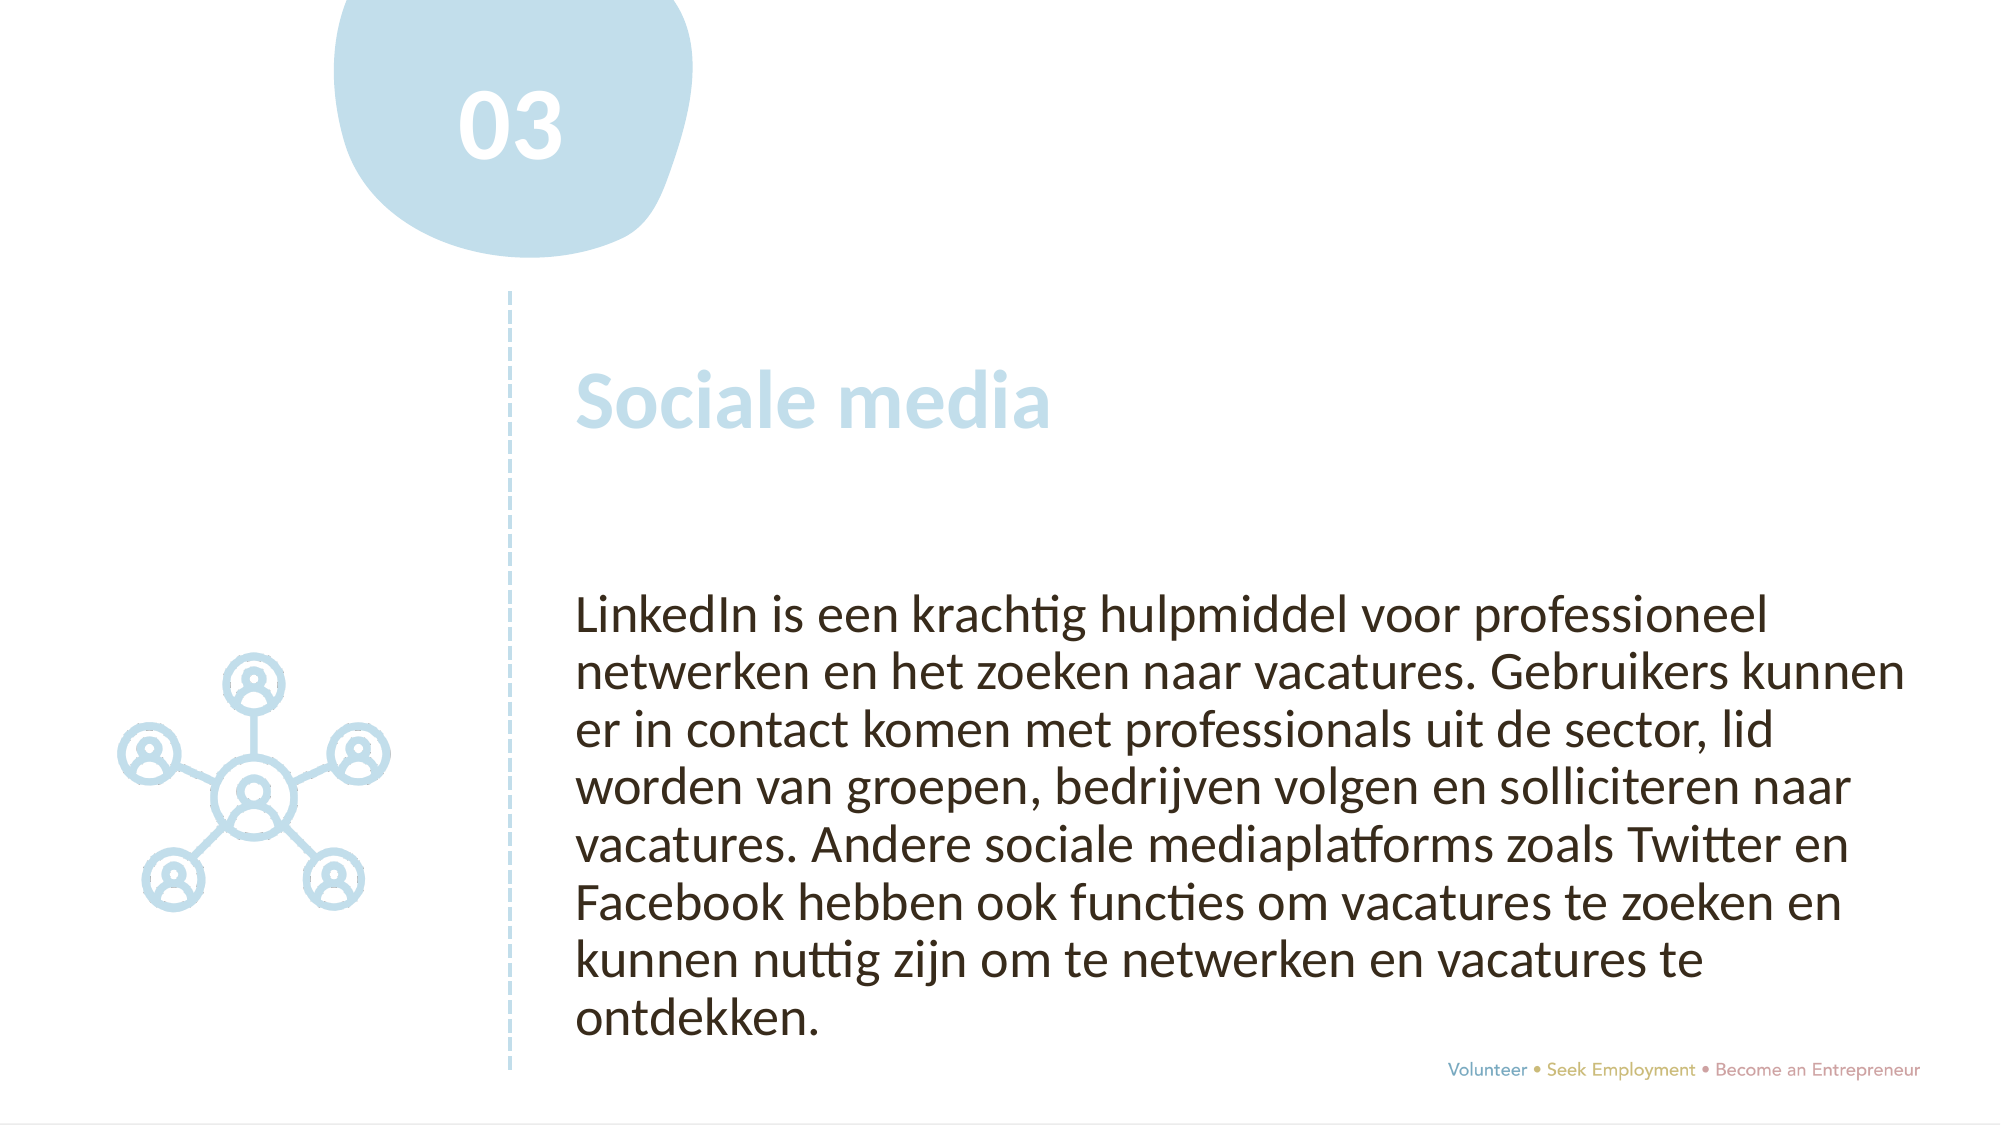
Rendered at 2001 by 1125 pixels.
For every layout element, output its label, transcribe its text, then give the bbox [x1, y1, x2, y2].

text_box 03 [443, 62, 634, 203]
text_box [333, 0, 693, 258]
text_box LinkedIn is een krachtig hulpmiddel voor professioneel netwerken en het zoeken naar vacatures. Gebruikers kunnen er in contact komen met professionals uit de sector, lid worden van groepen, bedrijven volgen en solliciteren naar vacatures. Andere sociale mediaplatforms zoals Twitter en Facebook hebben ook functies om vacatures te zoeken en kunnen nuttig zijn om te netwerken en vacatures te ontdekken. [560, 578, 1969, 907]
picture [89, 614, 424, 949]
picture [1418, 1046, 1971, 1103]
text_box Sociale media [560, 354, 1840, 499]
